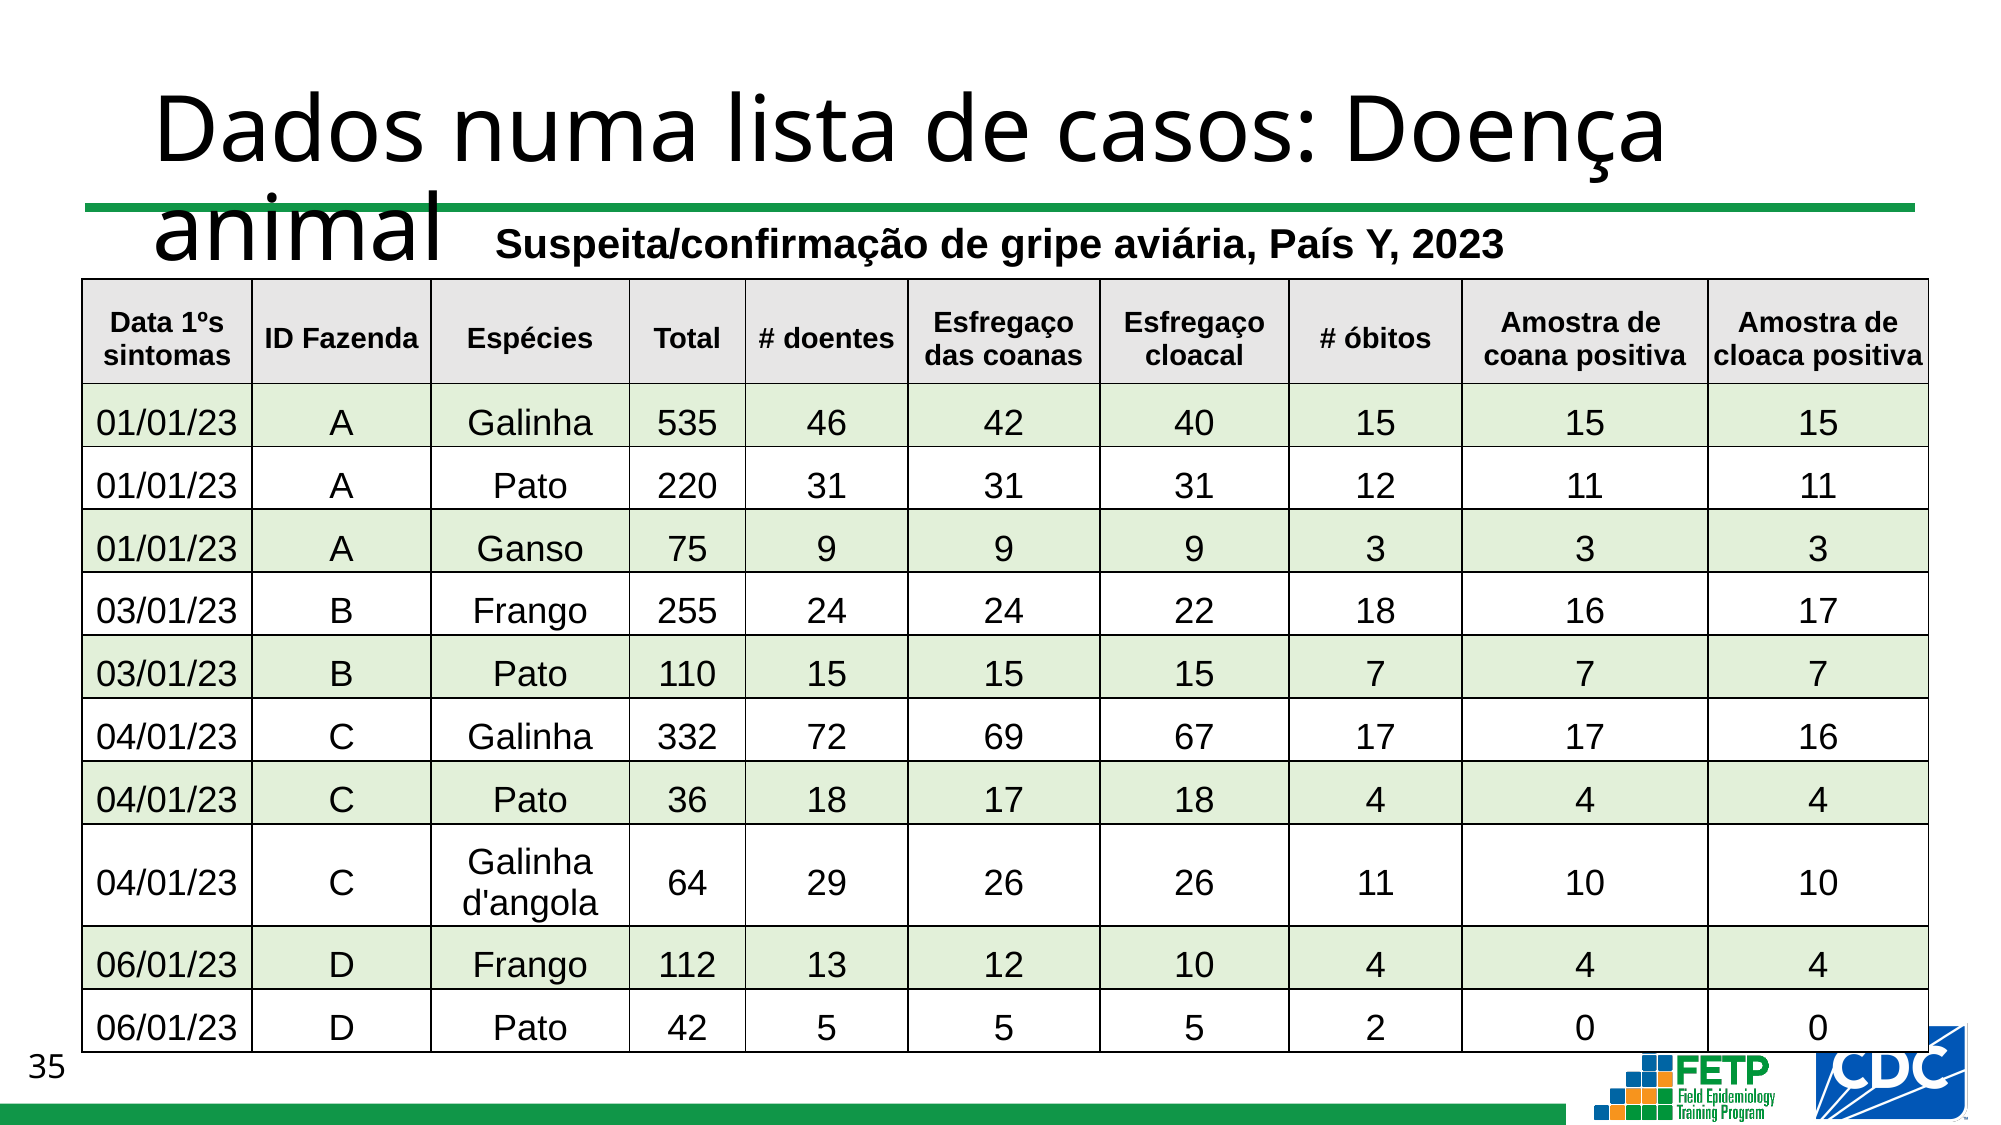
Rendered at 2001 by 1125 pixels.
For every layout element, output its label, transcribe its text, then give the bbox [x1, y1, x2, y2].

table_cell 9 [909, 510, 1099, 571]
picture [1813, 1023, 1968, 1122]
table_cell 3 [1463, 510, 1707, 571]
table_cell 3 [1709, 510, 1928, 571]
table_cell 110 [630, 636, 745, 697]
table_cell 4 [1463, 762, 1707, 823]
table_cell Galinha d'angola [432, 825, 629, 925]
table_cell 9 [1101, 510, 1288, 571]
table_header Total [630, 280, 745, 383]
table_cell 16 [1709, 699, 1928, 760]
table_header Amostra de coana positiva [1463, 280, 1707, 383]
table_cell 4 [1463, 927, 1707, 988]
table_cell 12 [1290, 447, 1461, 508]
table_cell 10 [1101, 927, 1288, 988]
table_header Esfregaço das coanas [909, 280, 1099, 383]
table_cell 04/01/23 [83, 762, 251, 823]
table_header # óbitos [1290, 280, 1461, 383]
table_cell 01/01/23 [83, 384, 251, 446]
table_cell 06/01/23 [83, 927, 251, 988]
picture [1594, 1053, 1775, 1122]
table_header # doentes [746, 280, 907, 383]
table_cell B [253, 636, 430, 697]
table_cell 0 [1463, 990, 1707, 1051]
table_cell 10 [1463, 825, 1707, 925]
table_cell A [253, 510, 430, 571]
table_cell 11 [1463, 447, 1707, 508]
table_cell 9 [746, 510, 907, 571]
table_cell 24 [746, 573, 907, 634]
table_cell 01/01/23 [83, 447, 251, 508]
table_cell Frango [432, 927, 629, 988]
table_cell A [253, 447, 430, 508]
table_cell 31 [746, 447, 907, 508]
table_cell D [253, 927, 430, 988]
table_cell Frango [432, 573, 629, 634]
table_cell 332 [630, 699, 745, 760]
table_cell 36 [630, 762, 745, 823]
table_cell 29 [746, 825, 907, 925]
table_header Espécies [432, 280, 629, 383]
table_cell 22 [1101, 573, 1288, 634]
table_cell 2 [1290, 990, 1461, 1051]
table_cell 220 [630, 447, 745, 508]
table_cell 5 [909, 990, 1099, 1051]
table_cell 69 [909, 699, 1099, 760]
table_cell 04/01/23 [83, 699, 251, 760]
table_cell 75 [630, 510, 745, 571]
table_cell Pato [432, 447, 629, 508]
table_cell 5 [746, 990, 907, 1051]
table_cell 16 [1463, 573, 1707, 634]
table_cell 17 [1709, 573, 1928, 634]
table_cell 15 [1709, 384, 1928, 446]
table_cell 11 [1709, 447, 1928, 508]
table_cell 26 [1101, 825, 1288, 925]
table_cell 3 [1290, 510, 1461, 571]
table_cell 15 [746, 636, 907, 697]
table_cell 72 [746, 699, 907, 760]
table_cell 535 [630, 384, 745, 446]
table_cell 04/01/23 [83, 825, 251, 925]
table_cell 4 [1290, 762, 1461, 823]
table_cell 4 [1709, 762, 1928, 823]
table_cell 4 [1709, 927, 1928, 988]
table_cell 31 [909, 447, 1099, 508]
table_cell 17 [909, 762, 1099, 823]
table_cell 67 [1101, 699, 1288, 760]
table_cell 64 [630, 825, 745, 925]
title Dados numa lista de casos: Doença animal [137, 75, 1929, 207]
table_cell 10 [1709, 825, 1928, 925]
table_cell 17 [1290, 699, 1461, 760]
table_cell 46 [746, 384, 907, 446]
table_cell 03/01/23 [83, 573, 251, 634]
table_cell 06/01/23 [83, 990, 251, 1051]
table_cell 31 [1101, 447, 1288, 508]
table_cell 0 [1709, 990, 1928, 1051]
table_cell C [253, 825, 430, 925]
table_cell 18 [1290, 573, 1461, 634]
table_cell Pato [432, 990, 629, 1051]
table_cell C [253, 762, 430, 823]
table_cell Pato [432, 762, 629, 823]
table_cell C [253, 699, 430, 760]
table_cell 112 [630, 927, 745, 988]
table_cell 42 [630, 990, 745, 1051]
table_cell 5 [1101, 990, 1288, 1051]
table_cell 18 [1101, 762, 1288, 823]
table_cell 15 [1101, 636, 1288, 697]
table_cell 17 [1463, 699, 1707, 760]
table_cell 03/01/23 [83, 636, 251, 697]
table_cell 4 [1290, 927, 1461, 988]
table_cell 42 [909, 384, 1099, 446]
table_cell 15 [1290, 384, 1461, 446]
table_header ID Fazenda [253, 280, 430, 383]
table_cell 7 [1290, 636, 1461, 697]
table_cell Galinha [432, 384, 629, 446]
table_cell 15 [909, 636, 1099, 697]
table_header Amostra de cloaca positiva [1709, 280, 1928, 383]
table_cell 40 [1101, 384, 1288, 446]
table_header Esfregaço cloacal [1101, 280, 1288, 383]
table_cell B [253, 573, 430, 634]
table_cell 12 [909, 927, 1099, 988]
table_header Data 1ºs sintomas [83, 280, 251, 383]
table_cell Ganso [432, 510, 629, 571]
table_cell 24 [909, 573, 1099, 634]
table_cell 13 [746, 927, 907, 988]
table_cell A [253, 384, 430, 446]
table_cell 18 [746, 762, 907, 823]
table_cell 255 [630, 573, 745, 634]
text_box Suspeita/confirmação de gripe aviária, País Y, 2023 [167, 209, 1833, 275]
table_cell 26 [909, 825, 1099, 925]
table_cell 7 [1463, 636, 1707, 697]
table_cell 01/01/23 [83, 510, 251, 571]
table_cell 7 [1709, 636, 1928, 697]
table_cell Galinha [432, 699, 629, 760]
table_cell 11 [1290, 825, 1461, 925]
table_cell Pato [432, 636, 629, 697]
table_cell 15 [1463, 384, 1707, 446]
table_cell D [253, 990, 430, 1051]
